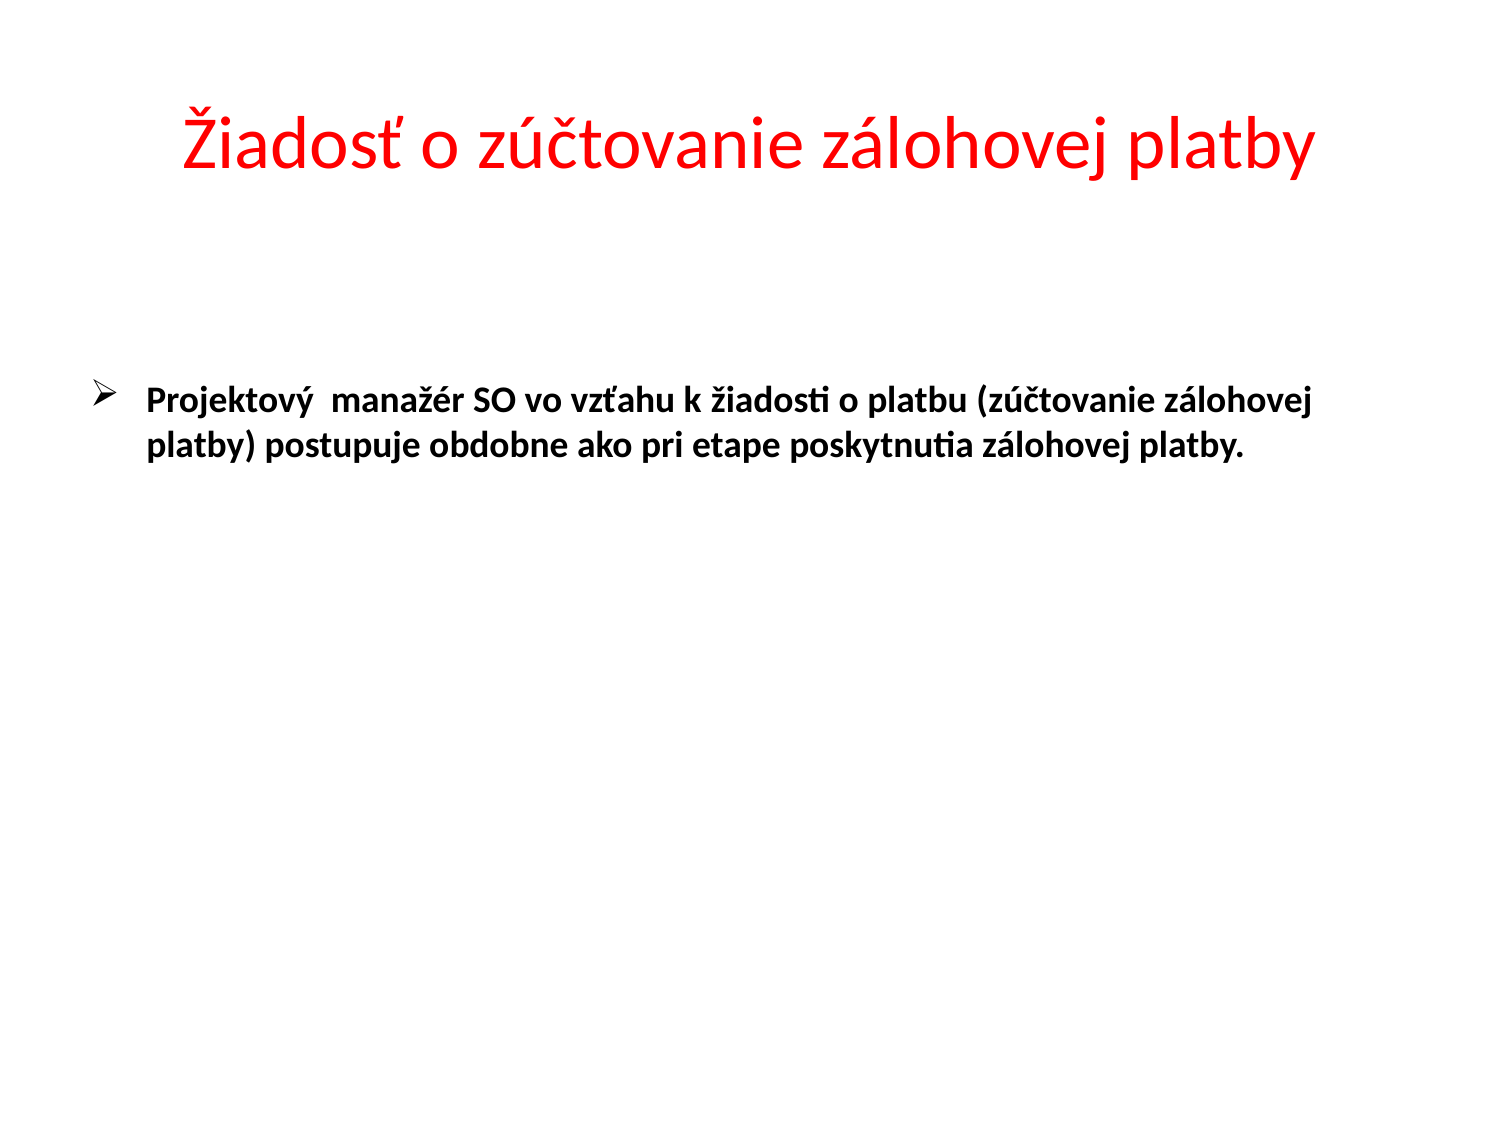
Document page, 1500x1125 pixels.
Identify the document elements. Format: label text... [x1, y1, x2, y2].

title Žiadosť o zúčtovanie zálohovej platby [74, 44, 1426, 233]
list Projektový manažér SO vo vzťahu k žiadosti o platbu (zúčtovanie zálohovej platby) postupuje obdobne ako pri etape poskytnutia zálohovej platby. [74, 262, 1426, 1006]
